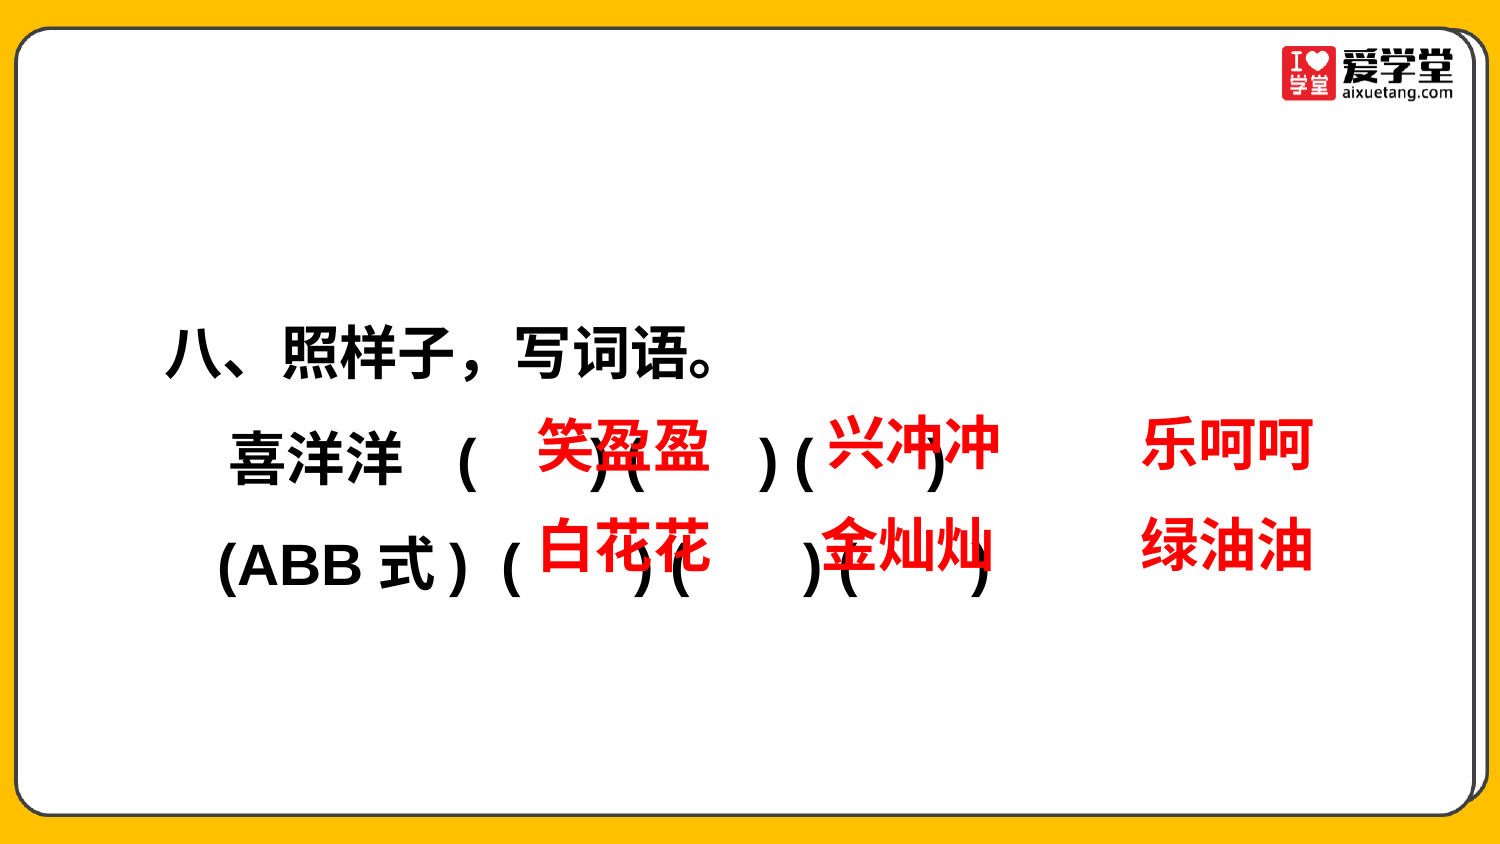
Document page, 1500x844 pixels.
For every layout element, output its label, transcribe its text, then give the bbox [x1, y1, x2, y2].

text_box 金灿灿 [805, 500, 1011, 585]
text_box 乐呵呵 [1125, 399, 1330, 485]
text_box 喜洋洋 ( ) ( ) ( ) (ABB式) ( ) ( ) ( ) [186, 380, 1500, 605]
text_box 白花花 [521, 501, 727, 587]
text_box 八、照样子，写词语。 [149, 273, 908, 394]
text_box 绿油油 [1125, 500, 1330, 586]
text_box 笑盈盈 [521, 401, 727, 487]
text_box 兴冲冲 [812, 398, 1018, 484]
picture [0, 0, 1500, 844]
